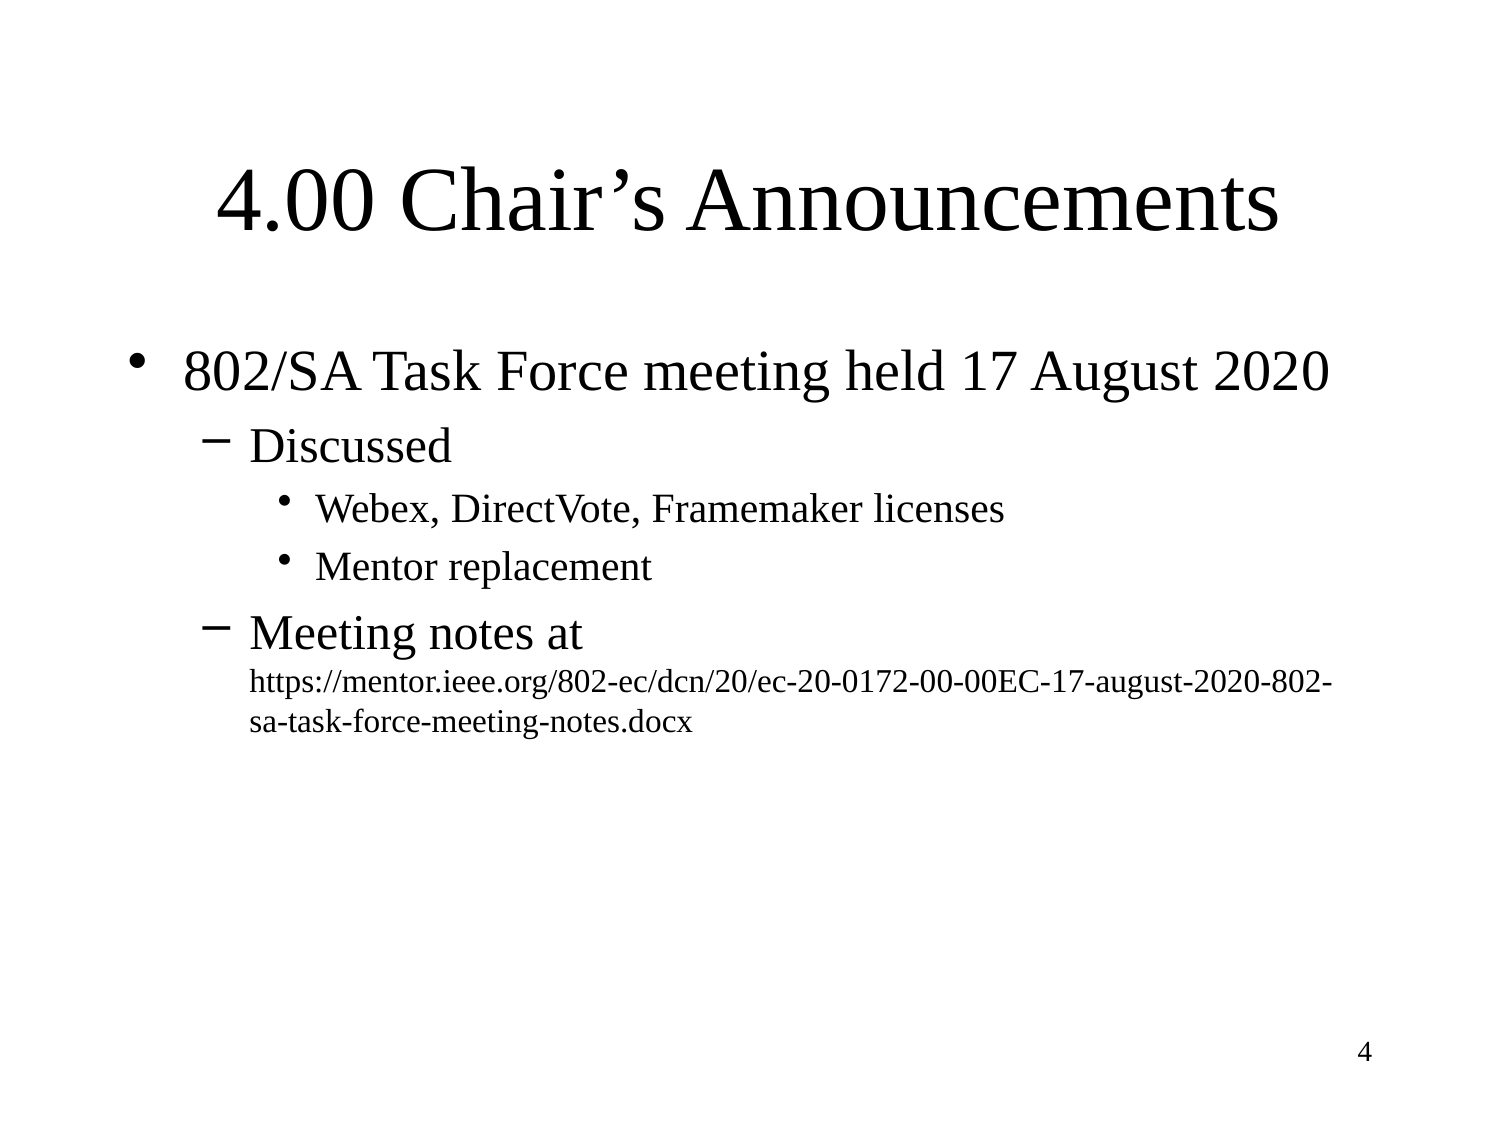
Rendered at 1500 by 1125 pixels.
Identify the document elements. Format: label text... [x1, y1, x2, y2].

slide_number 4 [1074, 1024, 1388, 1101]
list 802/SA Task Force meeting held 17 August 2020 Discussed Webex, DirectVote, Framemaker licenses Mentor replacement Meeting notes at https://mentor.ieee.org/802-ec/dcn/20/ec-20-0172-00-00EC-17-august-2020-802-sa-task-force-meeting-notes.docx [112, 324, 1388, 1001]
title 4.00 Chair’s Announcements [112, 99, 1388, 288]
